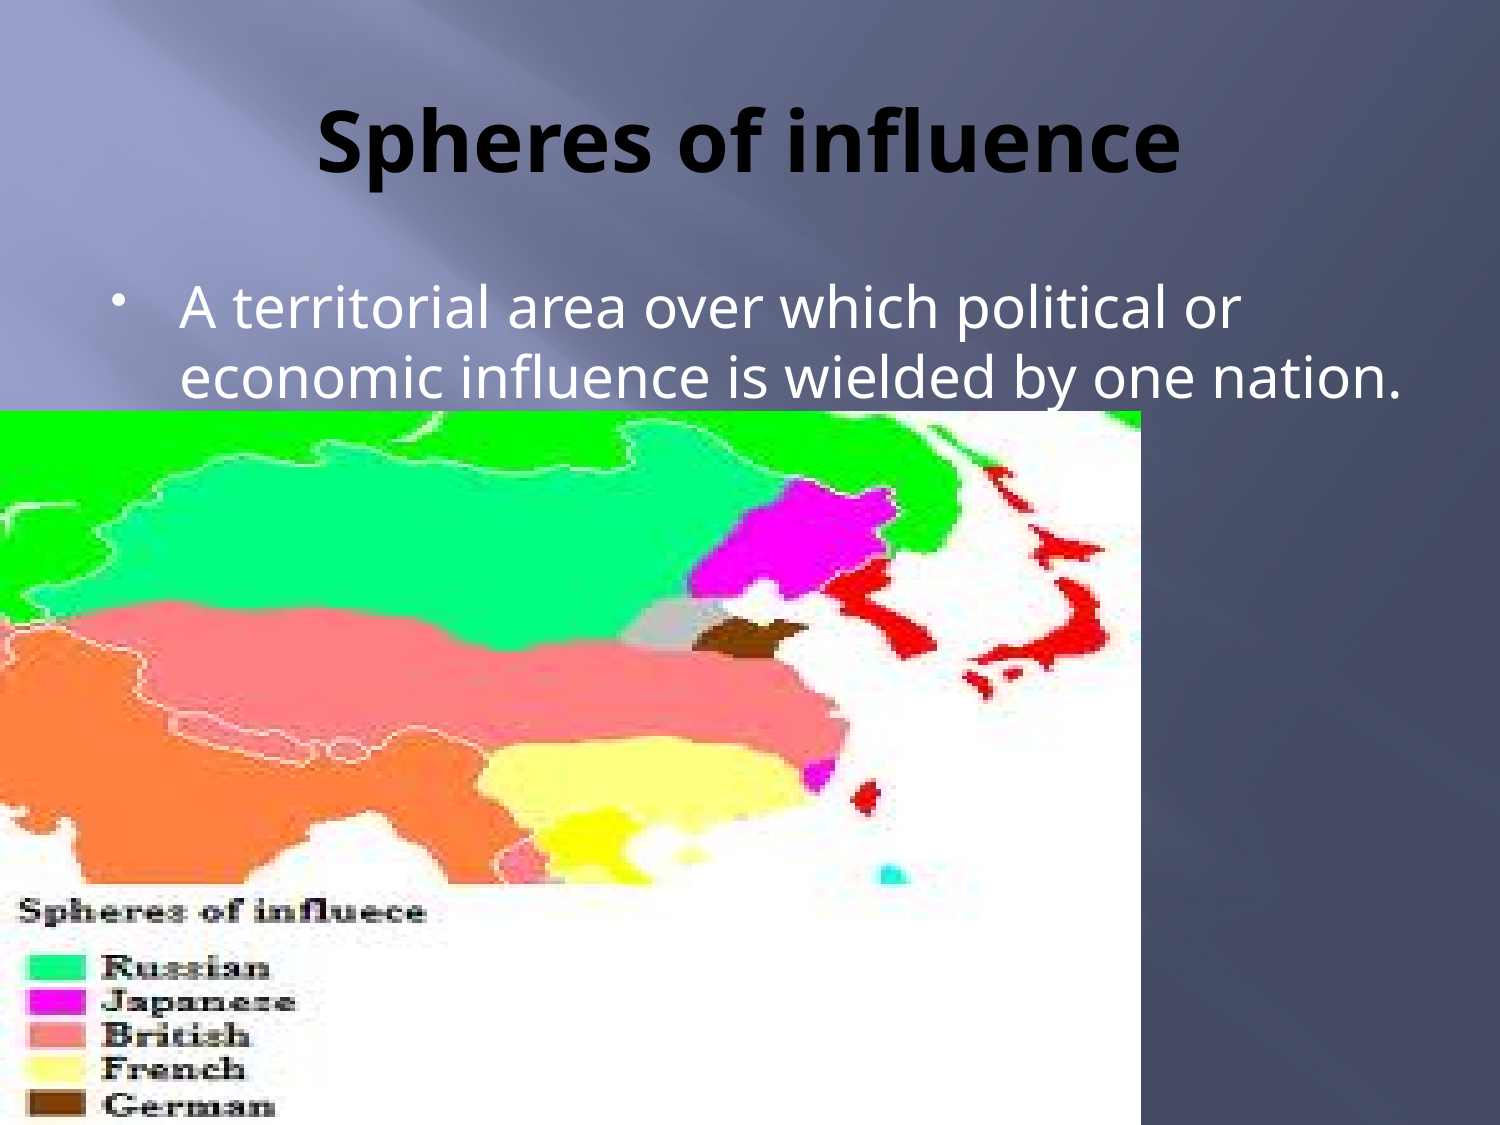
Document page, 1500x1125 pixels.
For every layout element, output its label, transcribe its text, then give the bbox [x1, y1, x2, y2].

title Spheres of influence [75, 45, 1425, 233]
list A territorial area over which political or economic influence is wielded by one nation. [75, 262, 1425, 1035]
picture [0, 411, 1142, 1125]
